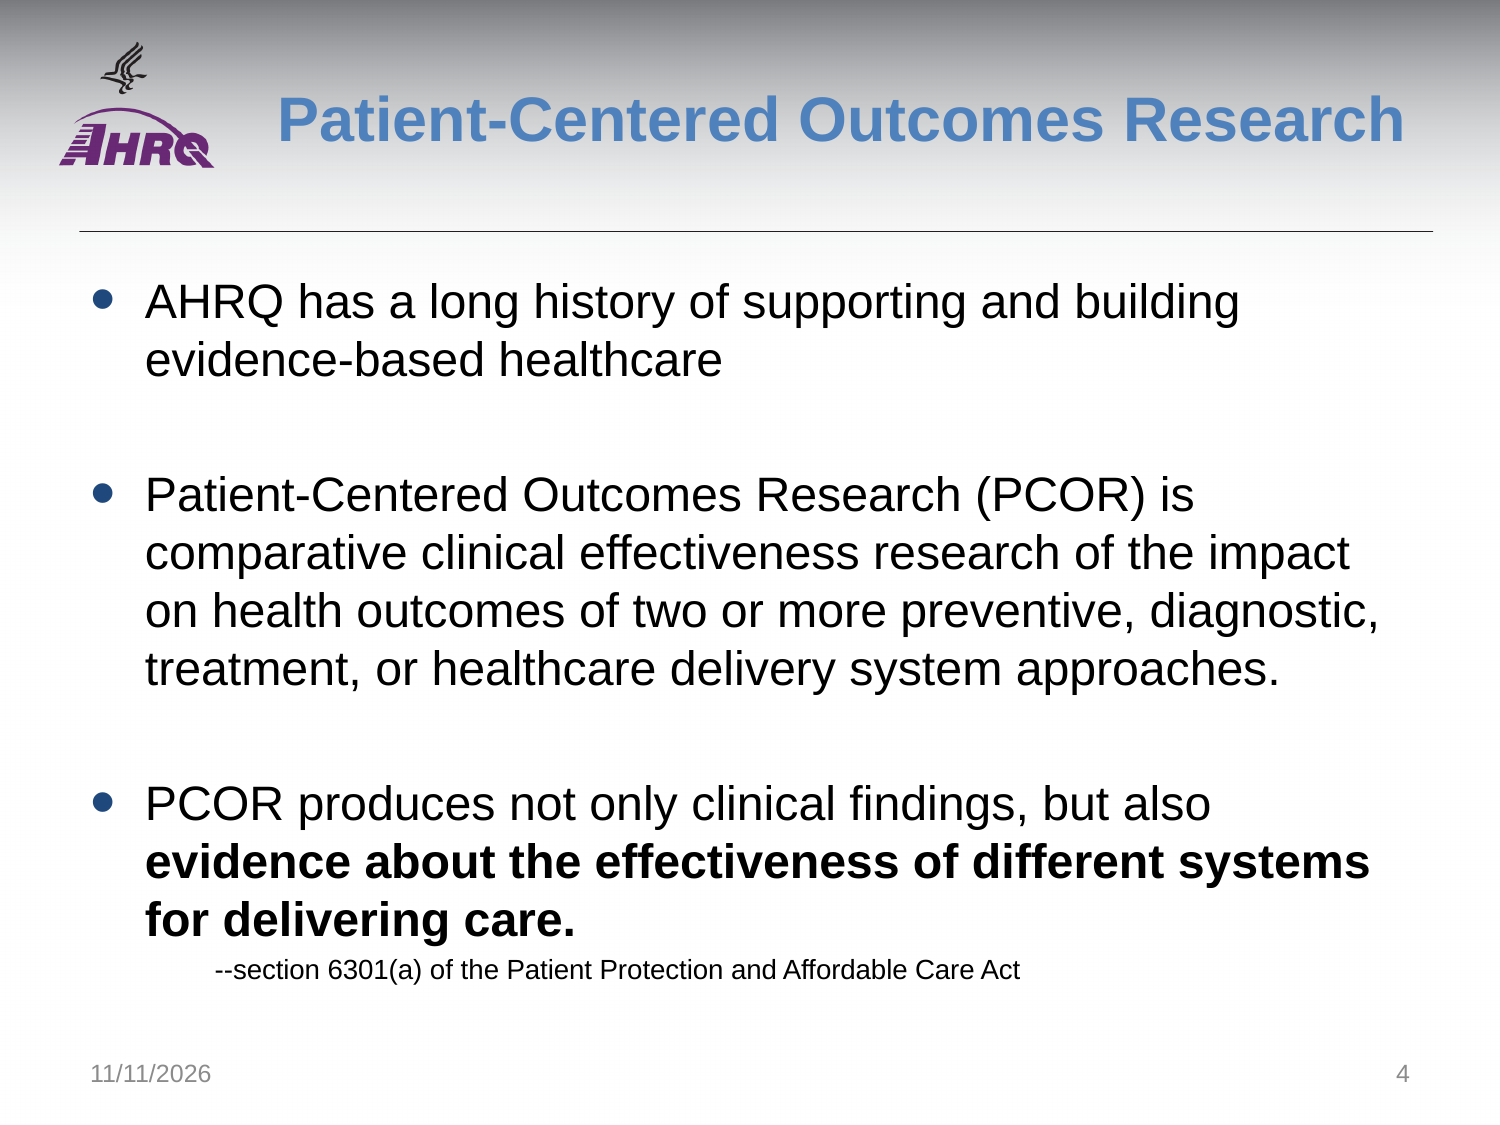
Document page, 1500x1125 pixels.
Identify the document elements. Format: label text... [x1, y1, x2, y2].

list AHRQ has a long history of supporting and building evidence-based healthcare Patient-Centered Outcomes Research (PCOR) is comparative clinical effectiveness research of the impact on health outcomes of two or more preventive, diagnostic, treatment, or healthcare delivery system approaches. PCOR produces not only clinical findings, but also evidence about the effectiveness of different systems for delivering care. --section 6301(a) of the Patient Protection and Affordable Care Act [75, 262, 1425, 1005]
picture [0, 0, 1500, 1125]
slide_number 4 [1074, 1042, 1425, 1103]
title Patient-Centered Outcomes Research [262, 45, 1425, 188]
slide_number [75, 1042, 425, 1103]
